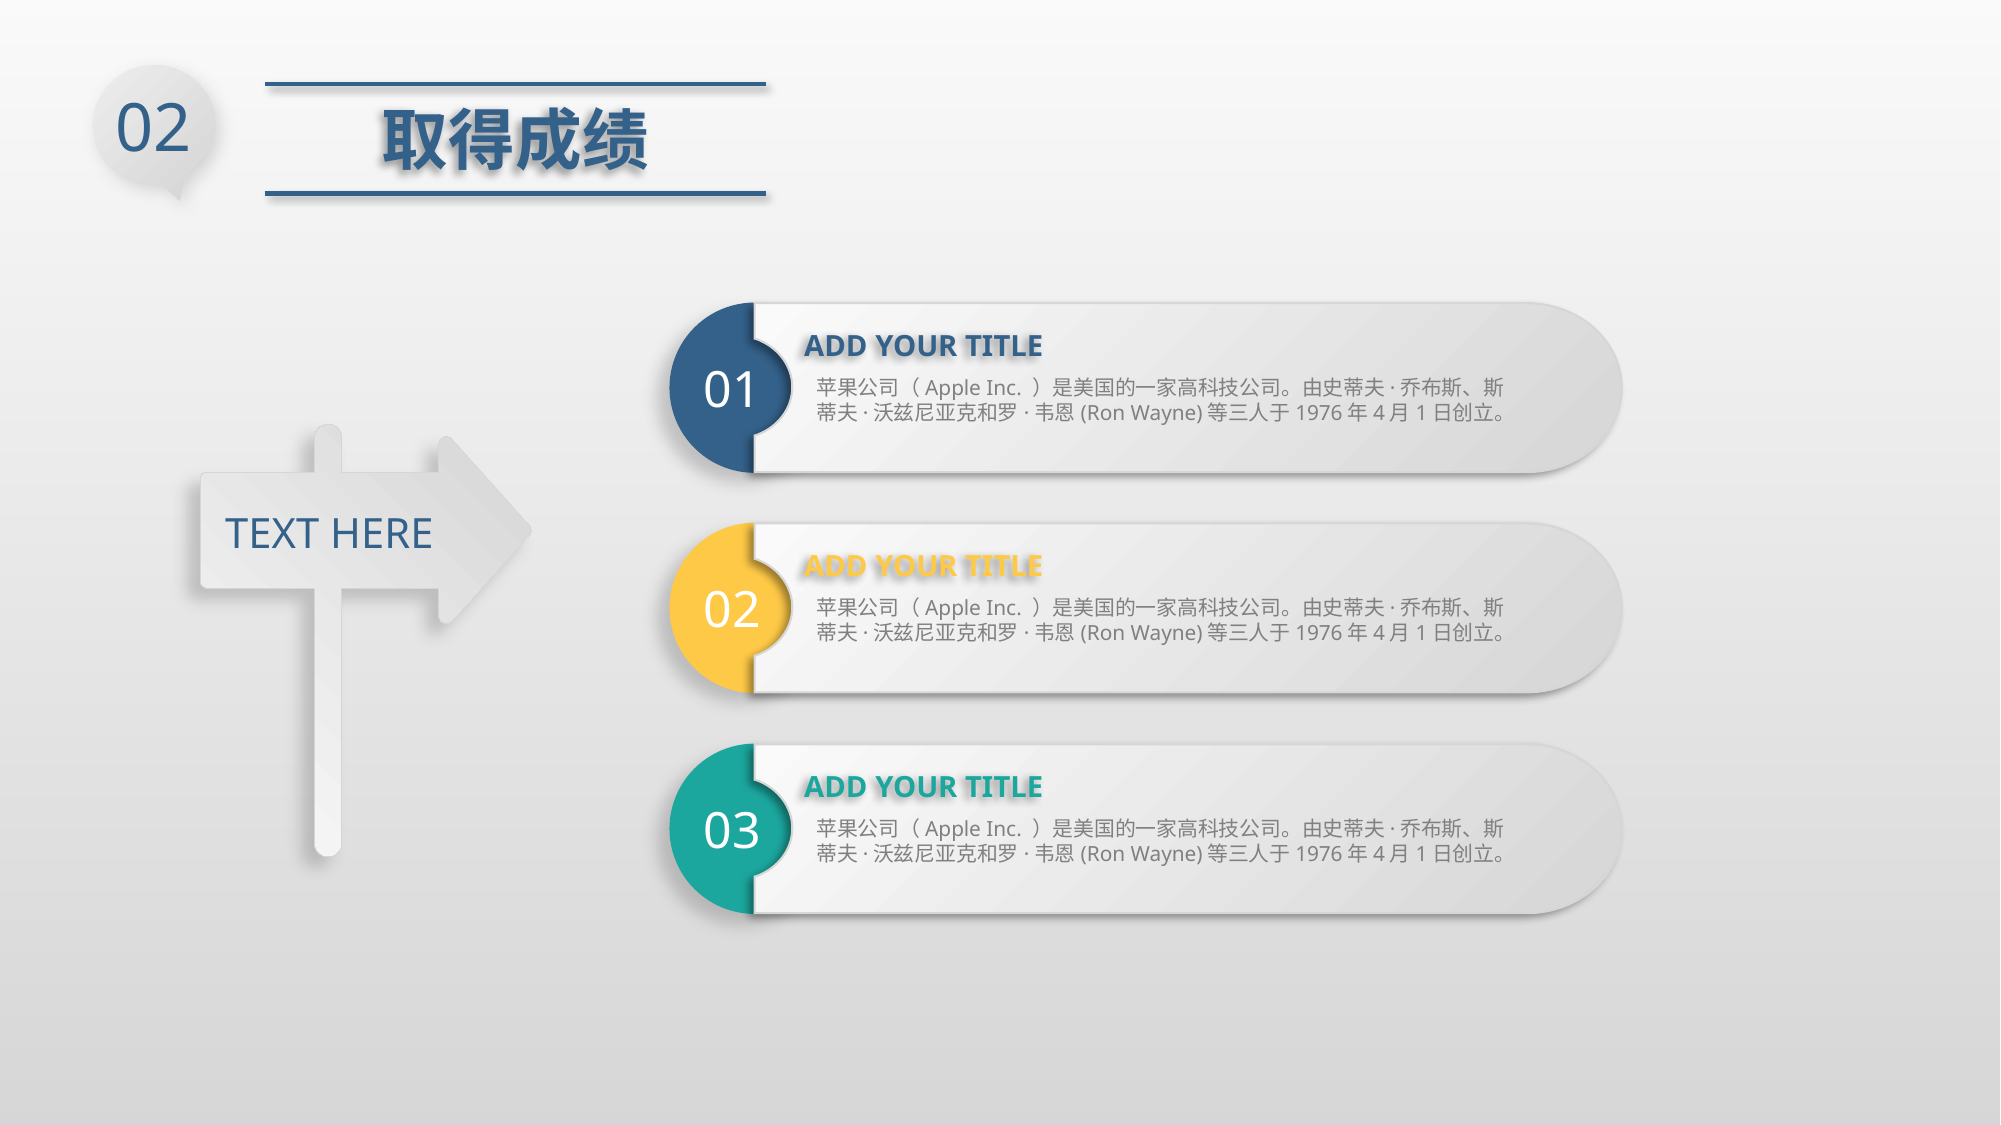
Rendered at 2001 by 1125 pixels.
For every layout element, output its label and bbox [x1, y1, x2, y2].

text_box [669, 522, 840, 694]
text_box [669, 302, 840, 473]
text_box [754, 303, 1622, 473]
text_box [669, 743, 840, 914]
text_box [754, 523, 1622, 693]
text_box [264, 84, 767, 194]
text_box [754, 744, 1622, 914]
text_box [92, 65, 216, 186]
text_box [200, 424, 532, 857]
